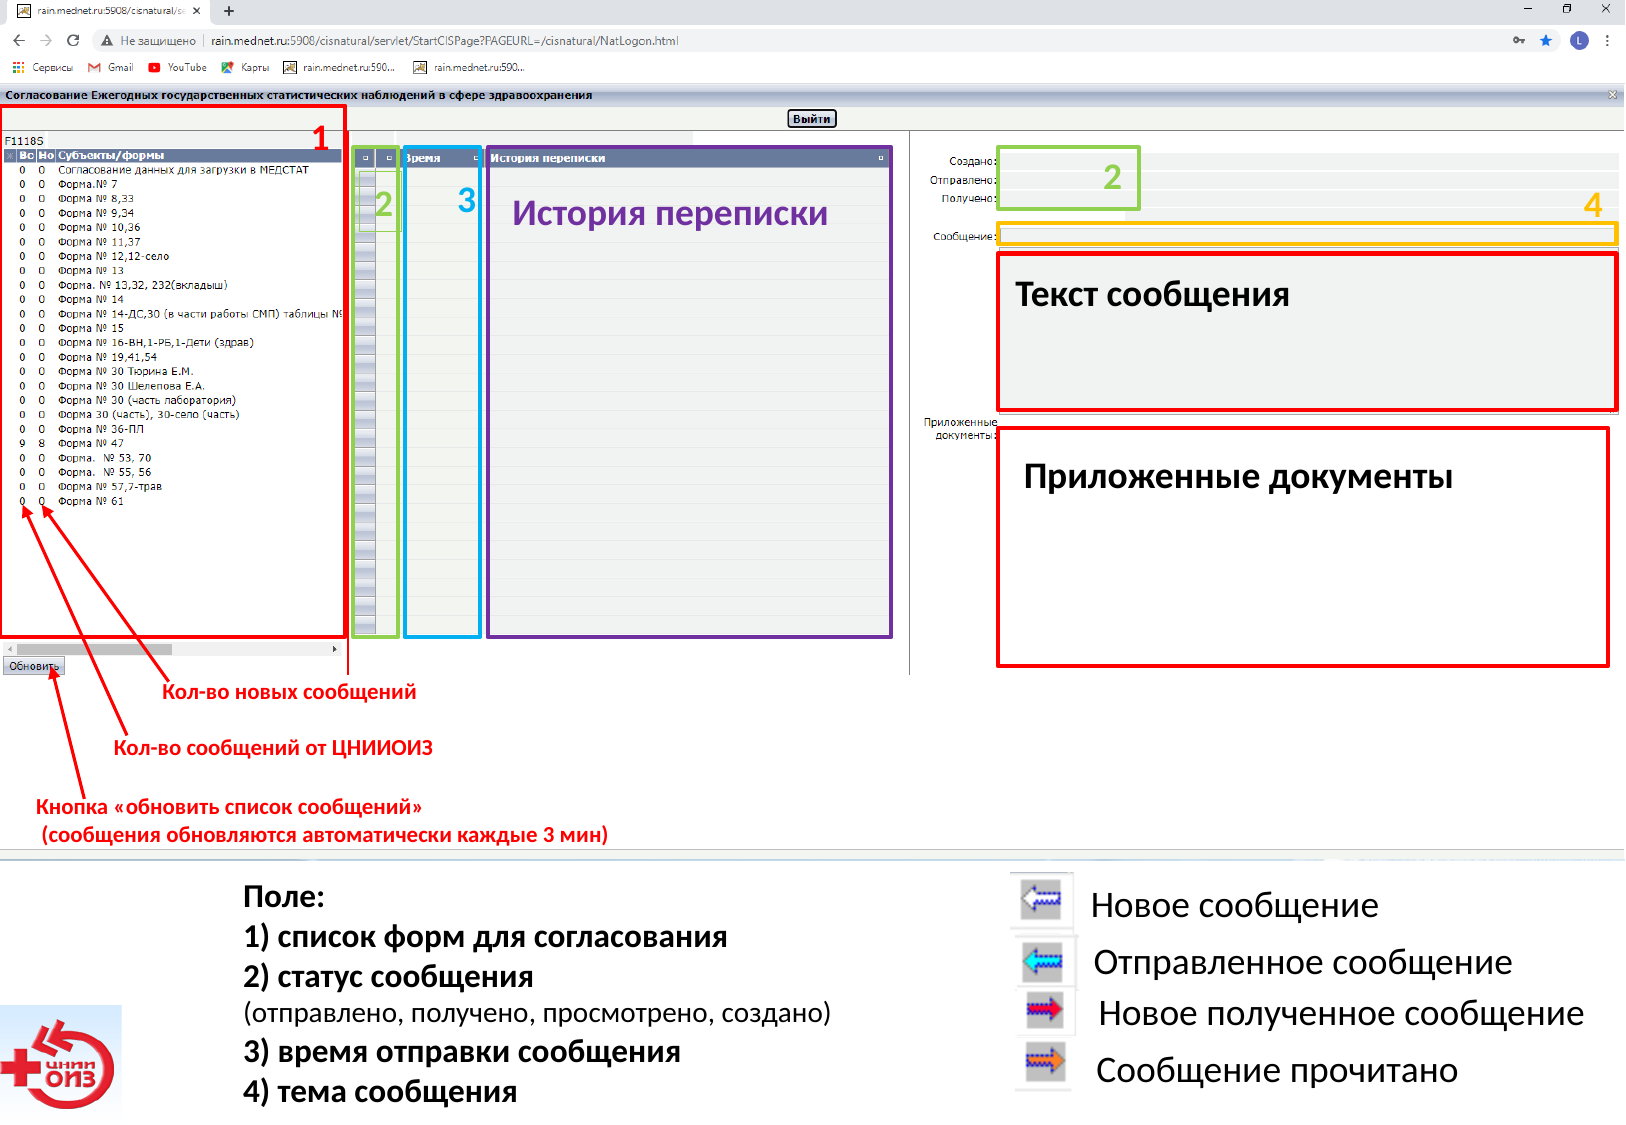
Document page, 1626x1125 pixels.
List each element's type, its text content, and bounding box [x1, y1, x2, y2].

text_box Отправленное сообщение [1079, 929, 1529, 980]
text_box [50, 665, 85, 800]
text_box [41, 504, 169, 682]
text_box Новое сообщение [1076, 872, 1395, 929]
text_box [22, 504, 45, 736]
text_box Поле: 1) список форм для согласования 2) статус сообщения (отправлено, получено, просмотрено, создано) 3) время отправки сообщения 4) тема сообщения [228, 867, 1379, 1116]
text_box Сообщение прочитано [1081, 1037, 1474, 1097]
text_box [89, 691, 128, 736]
slide_number 5 [1379, 1042, 1544, 1103]
picture [0, 0, 1625, 859]
text_box Новое полученное сообщение [1083, 980, 1601, 1041]
picture [0, 1005, 122, 1125]
picture [1009, 872, 1080, 1092]
text_box [0, 865, 1625, 1125]
